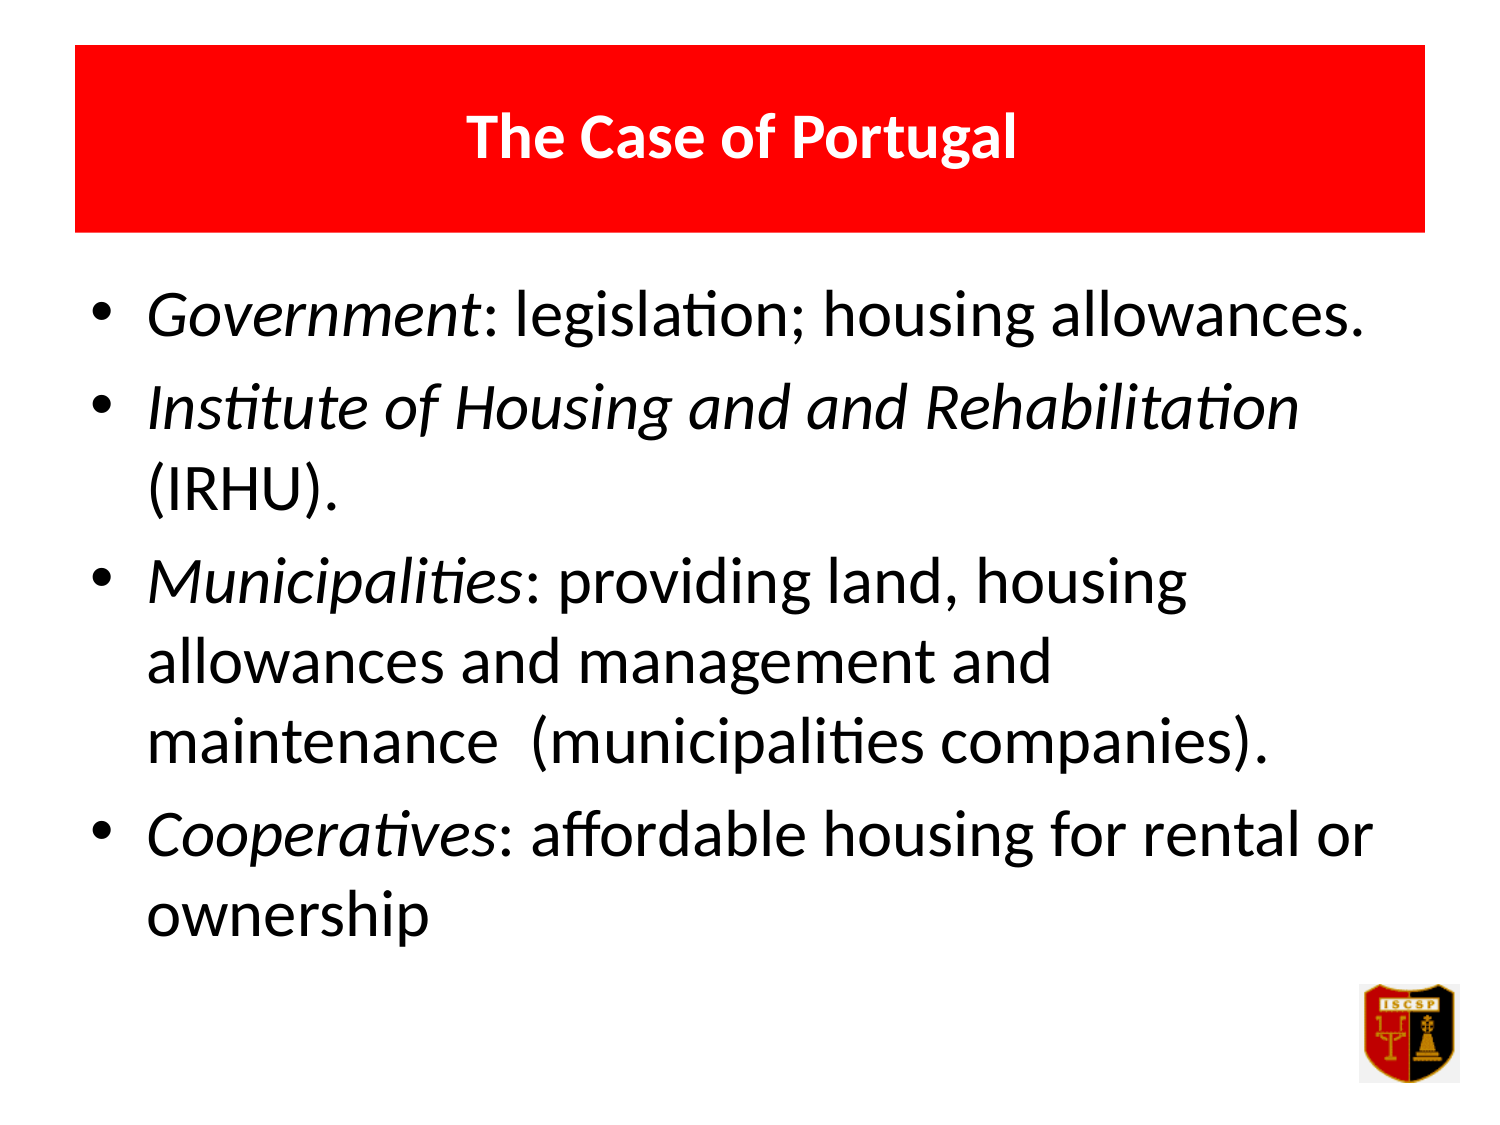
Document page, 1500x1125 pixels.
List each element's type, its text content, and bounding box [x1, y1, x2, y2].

list Government: legislation; housing allowances. Institute of Housing and and Rehabilitation (IRHU). Municipalities: providing land, housing allowances and management and maintenance (municipalities companies). Cooperatives: affordable housing for rental or ownership [75, 262, 1425, 1005]
picture [1359, 984, 1460, 1083]
title The Case of Portugal [75, 45, 1425, 233]
